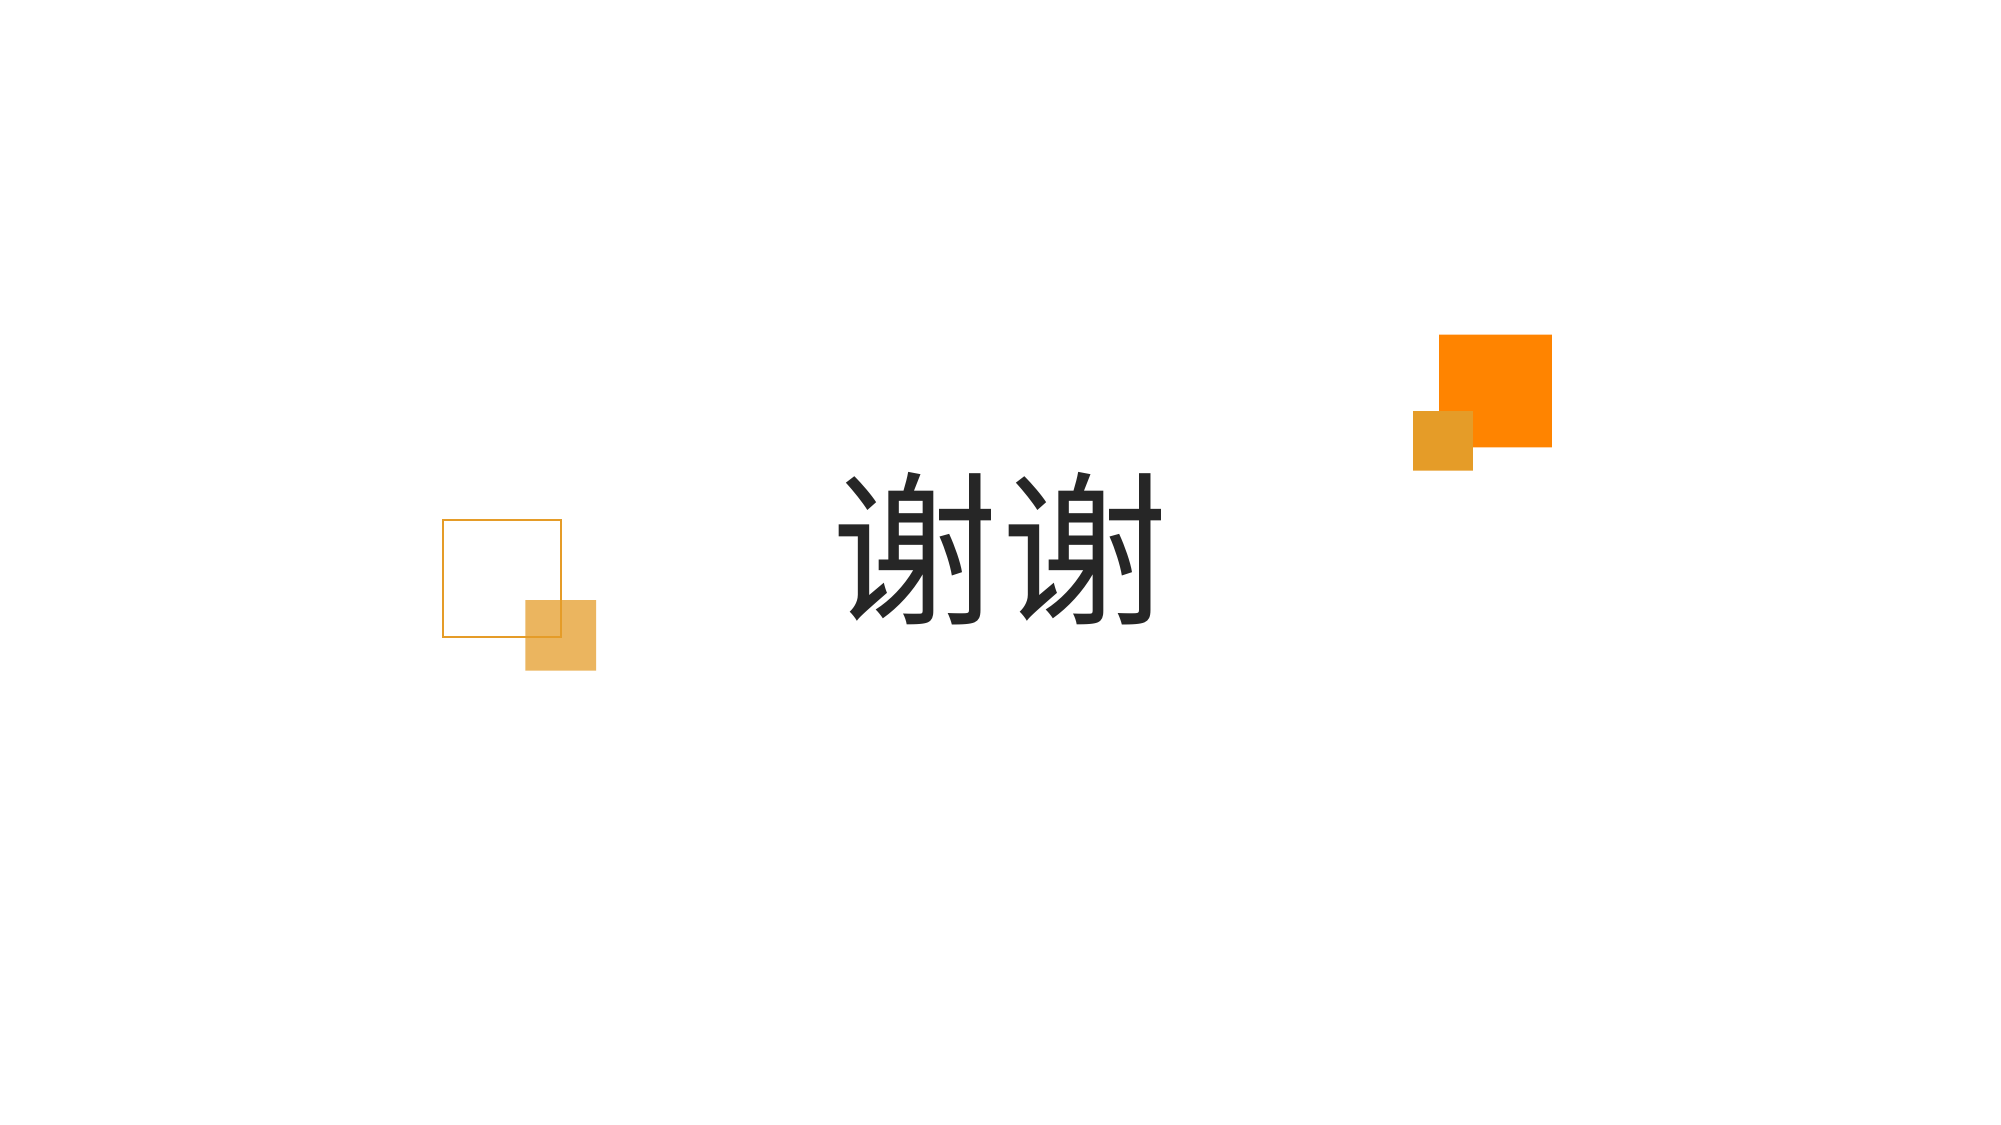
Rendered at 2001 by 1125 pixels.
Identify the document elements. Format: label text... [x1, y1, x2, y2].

title 谢谢 [560, 437, 1439, 634]
